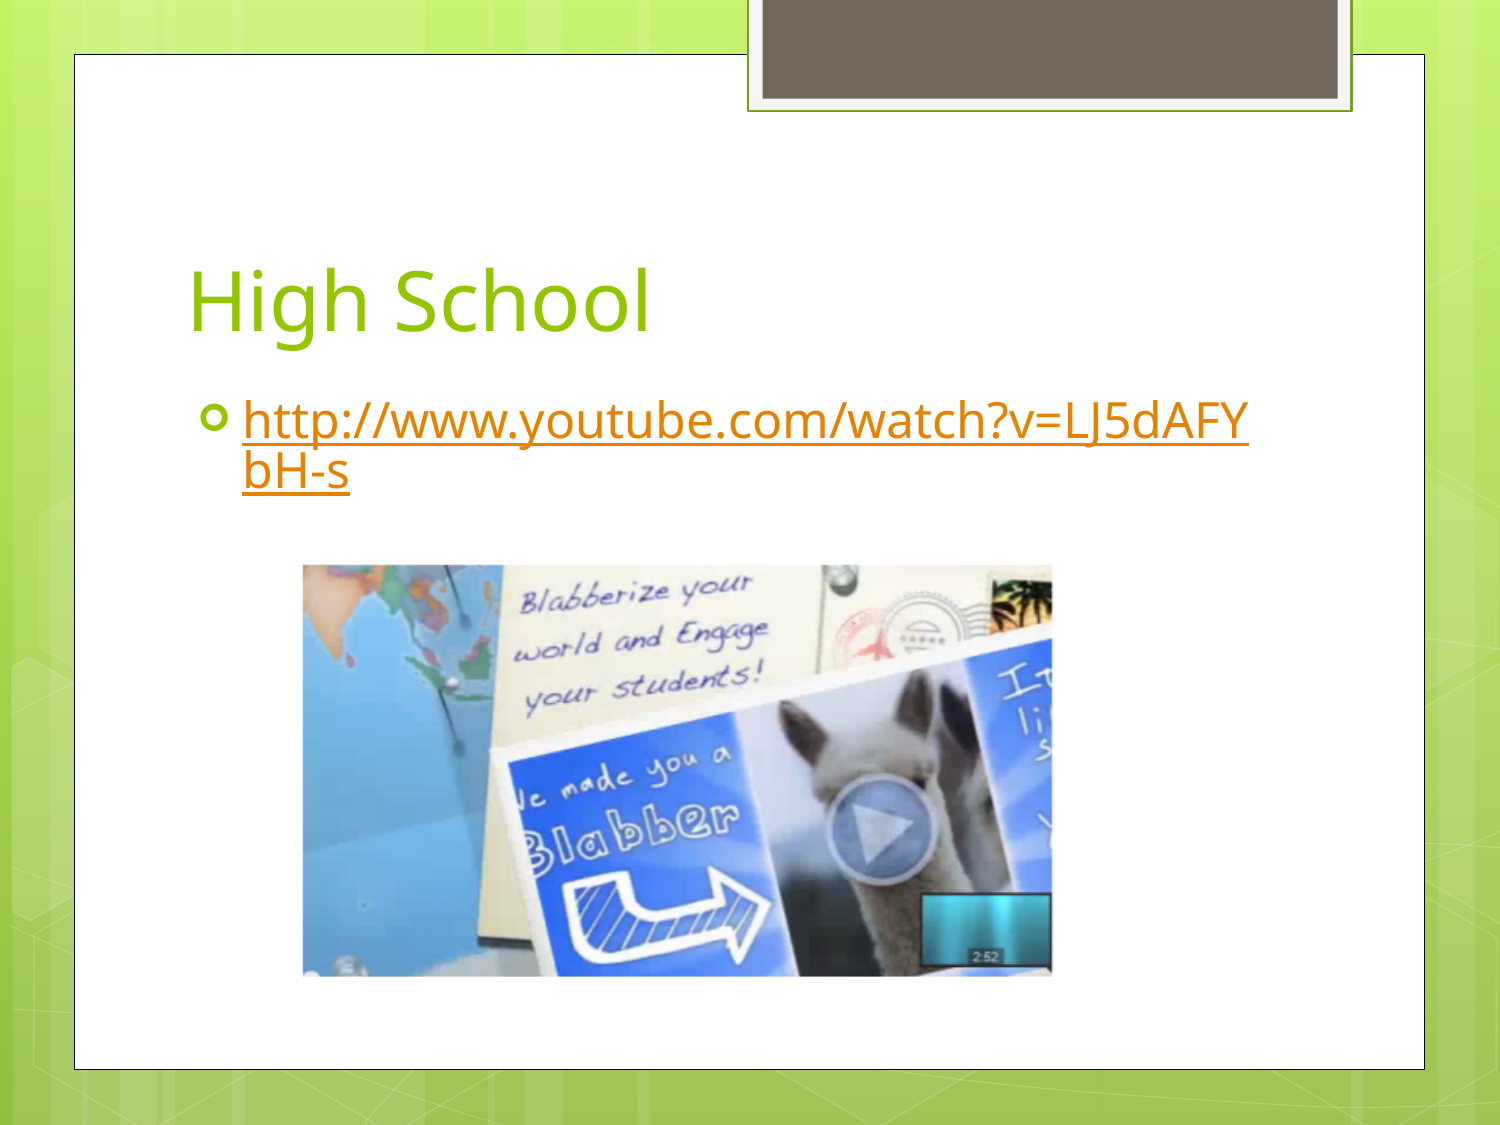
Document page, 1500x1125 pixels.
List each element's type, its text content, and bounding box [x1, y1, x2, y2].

picture [274, 512, 1077, 1002]
title High School [171, 168, 1324, 357]
list http://www.youtube.com/watch?v=LJ5dAFYbH-s [171, 381, 1283, 957]
